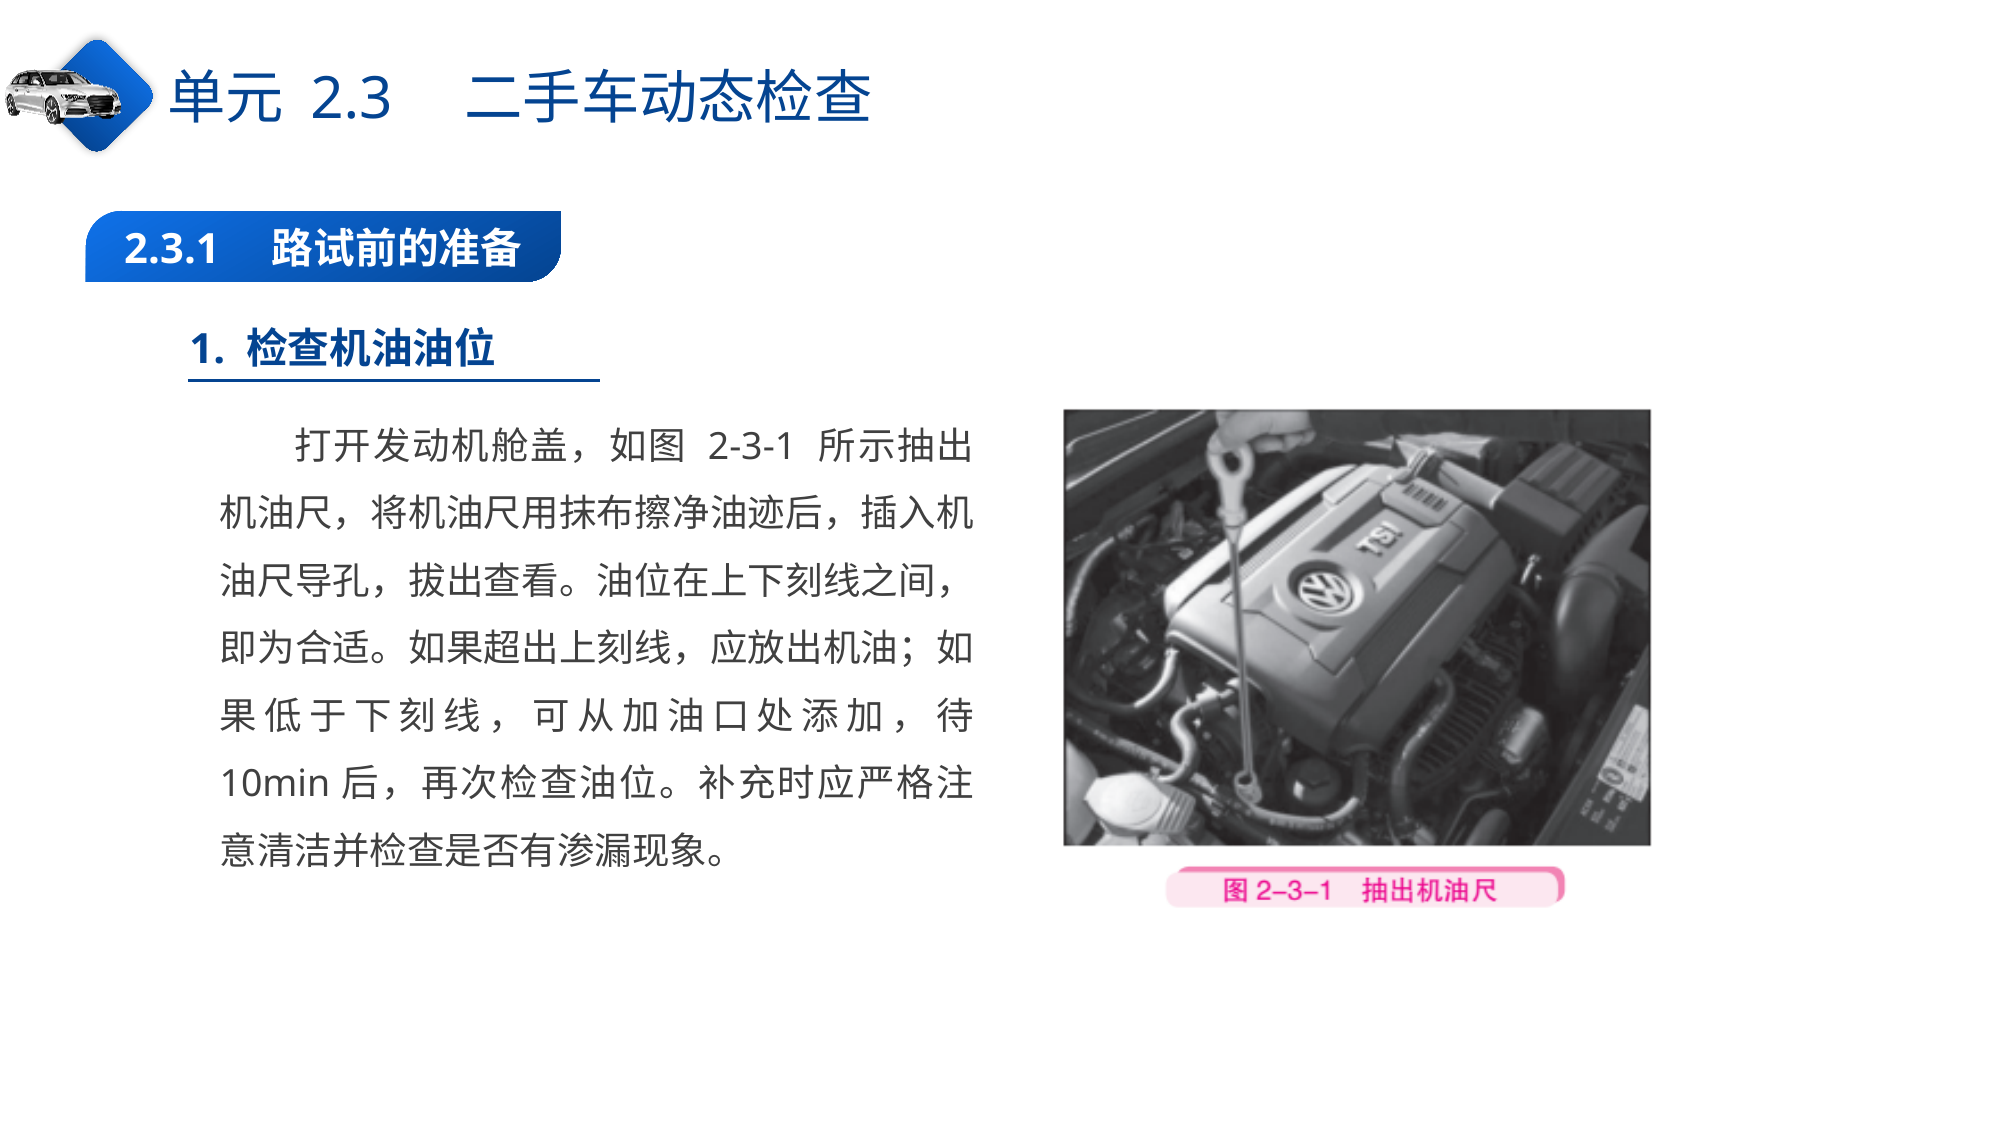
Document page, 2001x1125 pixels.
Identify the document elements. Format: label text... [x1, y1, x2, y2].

picture [0, 31, 125, 157]
text_box 打开发动机舱盖，如图 2-3-1 所示抽出机油尺，将机油尺用抹布擦净油迹后，插入机油尺导孔，拔出查看。油位在上下刻线之间，即为合适。如果超出上刻线，应放出机油；如果低于下刻线，可从加油口处添加，待 10min后，再次检查油位。补充时应严格注意清洁并检查是否有渗漏现象。 [204, 392, 989, 880]
text_box 单元 2.3 二手车动态检查 [152, 52, 888, 138]
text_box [1037, 391, 1665, 919]
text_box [174, 314, 1330, 381]
text_box 2.3.1 路试前的准备 [84, 209, 562, 283]
